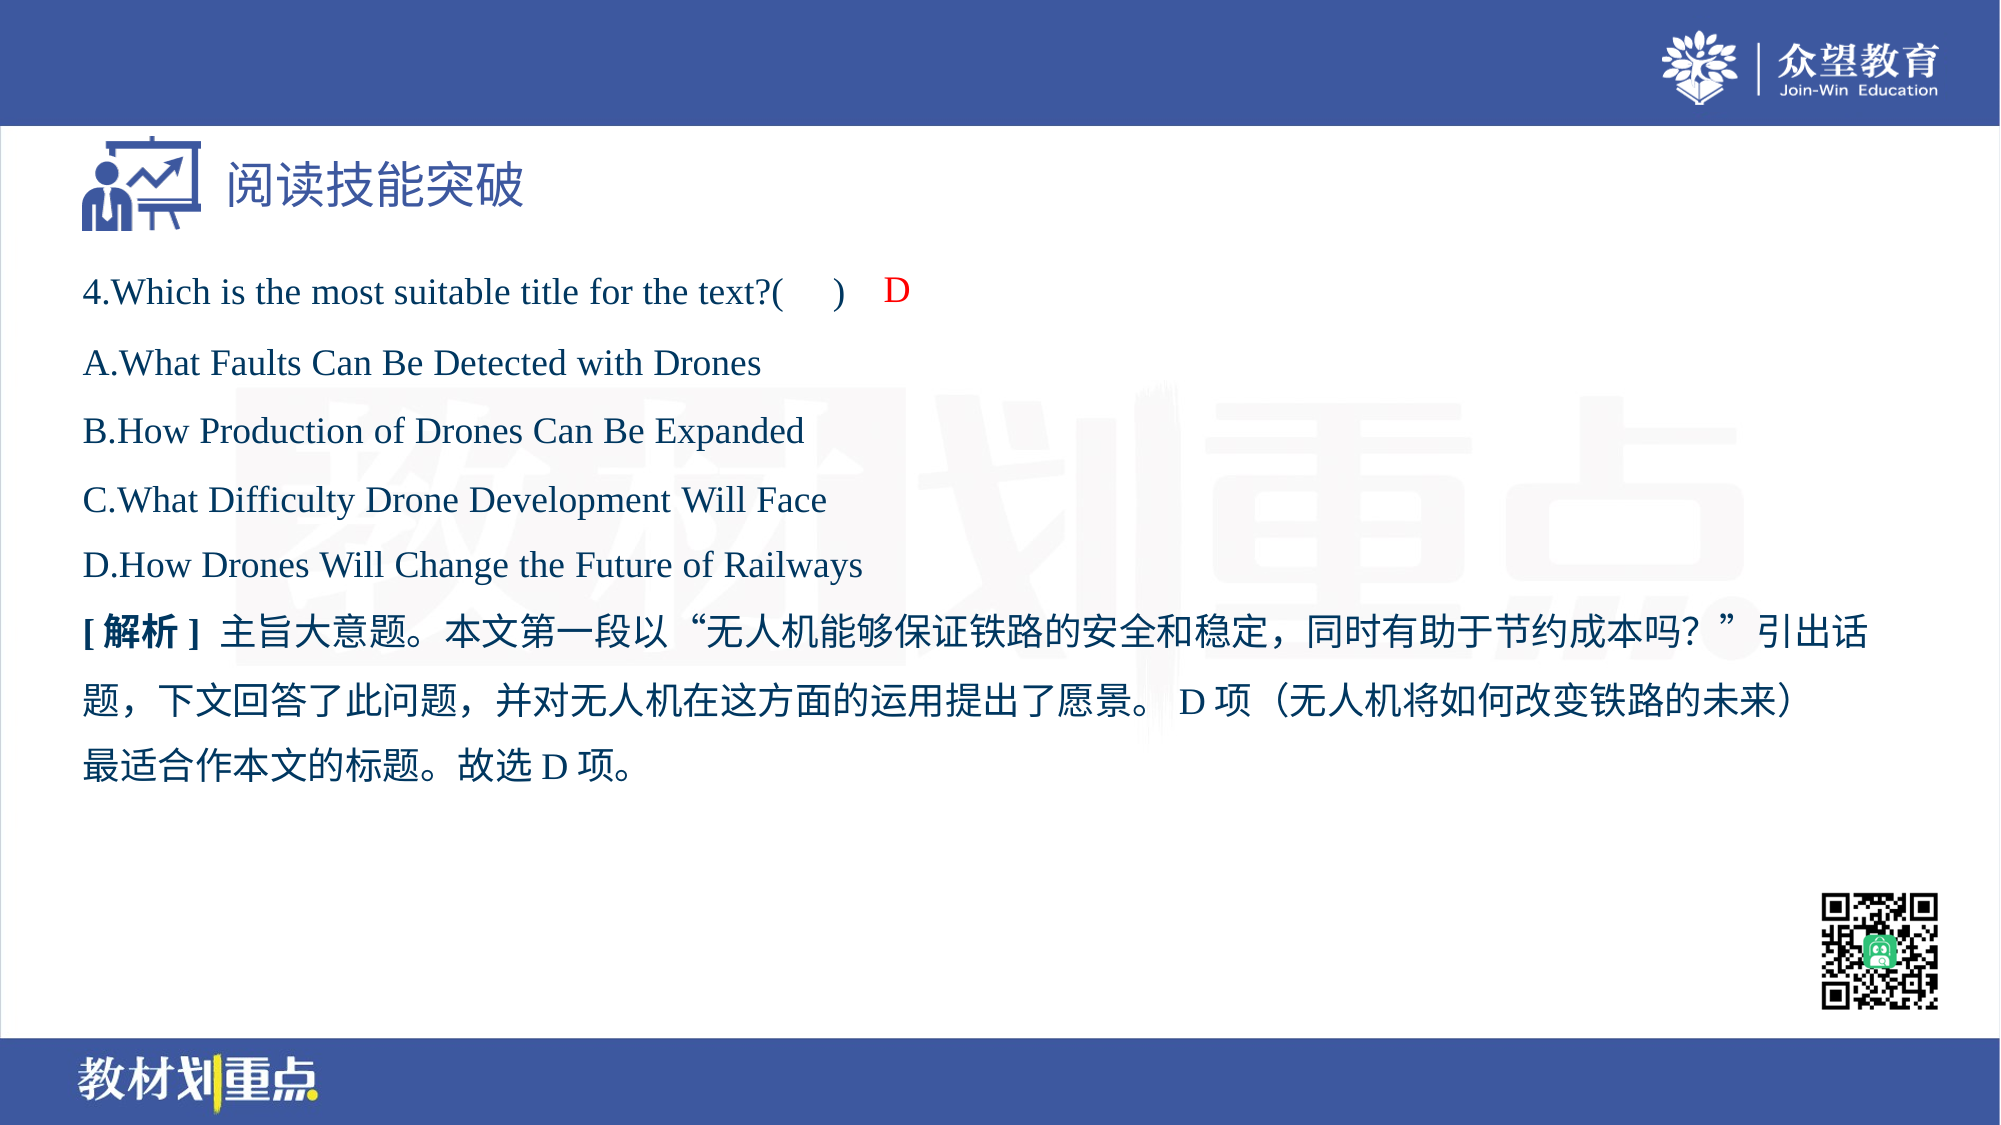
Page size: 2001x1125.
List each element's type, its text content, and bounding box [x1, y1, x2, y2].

picture [0, 0, 2000, 1125]
text_box A.What Faults Can Be Detected with Drones B.How Production of Drones Can Be Expanded C.What Difficulty Drone Development Will Face D.How Drones Will Change the Future of Railways [82, 313, 1817, 578]
text_box D [869, 245, 925, 304]
text_box 4.Which is the most suitable title for the text?( ) [82, 247, 1817, 306]
text_box [解析] 主旨大意题。本文第一段以“无人机能够保证铁路的安全和稳定，同时有助于节约成本吗？”引出话 题，下文回答了此问题，并对无人机在这方面的运用提出了愿景。D项（无人机将如何改变铁路的未来） 最适合作本文的标题。故选D项。 [82, 584, 1817, 781]
